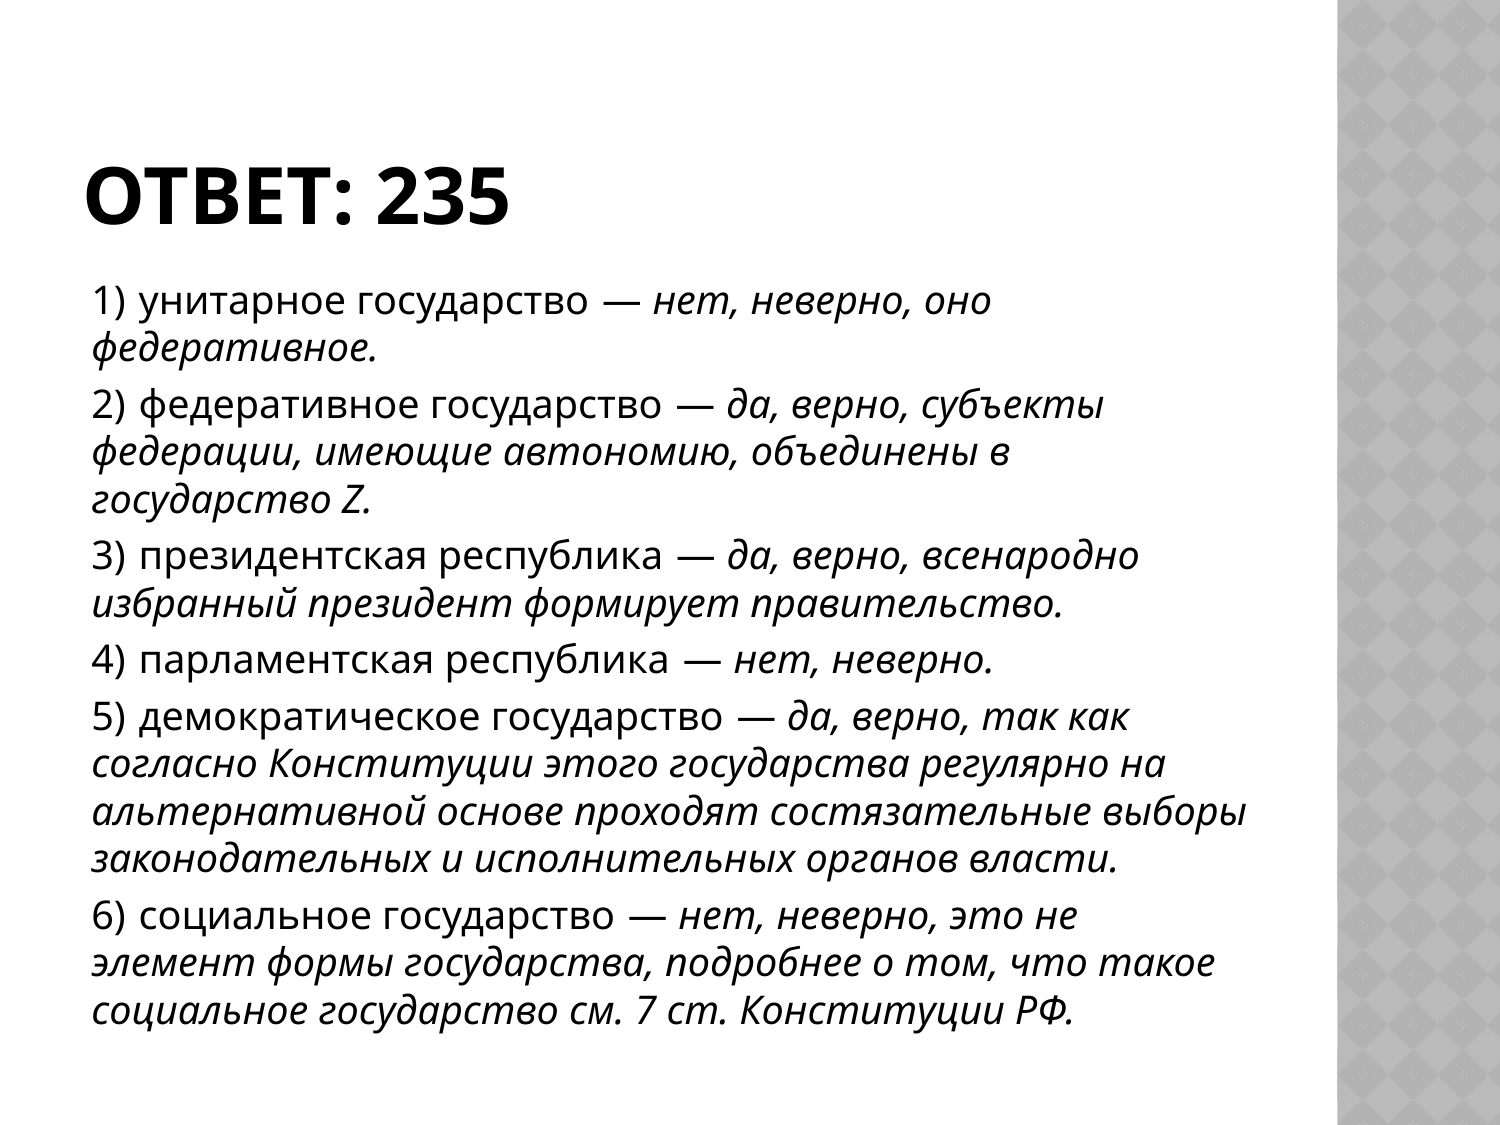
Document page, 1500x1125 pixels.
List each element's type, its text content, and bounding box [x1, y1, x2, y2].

title Ответ: 235 [75, 52, 1263, 240]
list 1) унитарное государство — нет, неверно, оно федеративное. 2) федеративное государство — да, верно, субъекты федерации, имеющие автономию, объединены в государство Z. 3) президентская республика — да, верно, всенародно избранный президент формирует правительство. 4) парламентская республика — нет, неверно. 5) демократическое государство — да, верно, так как согласно Конституции этого государства регулярно на альтернативной основе проходят состязательные выборы законодательных и исполнительных органов власти. 6) социальное государство — нет, неверно, это не элемент формы государства, подробнее о том, что такое социальное государство см. 7 ст. Конституции РФ. [76, 267, 1265, 1063]
